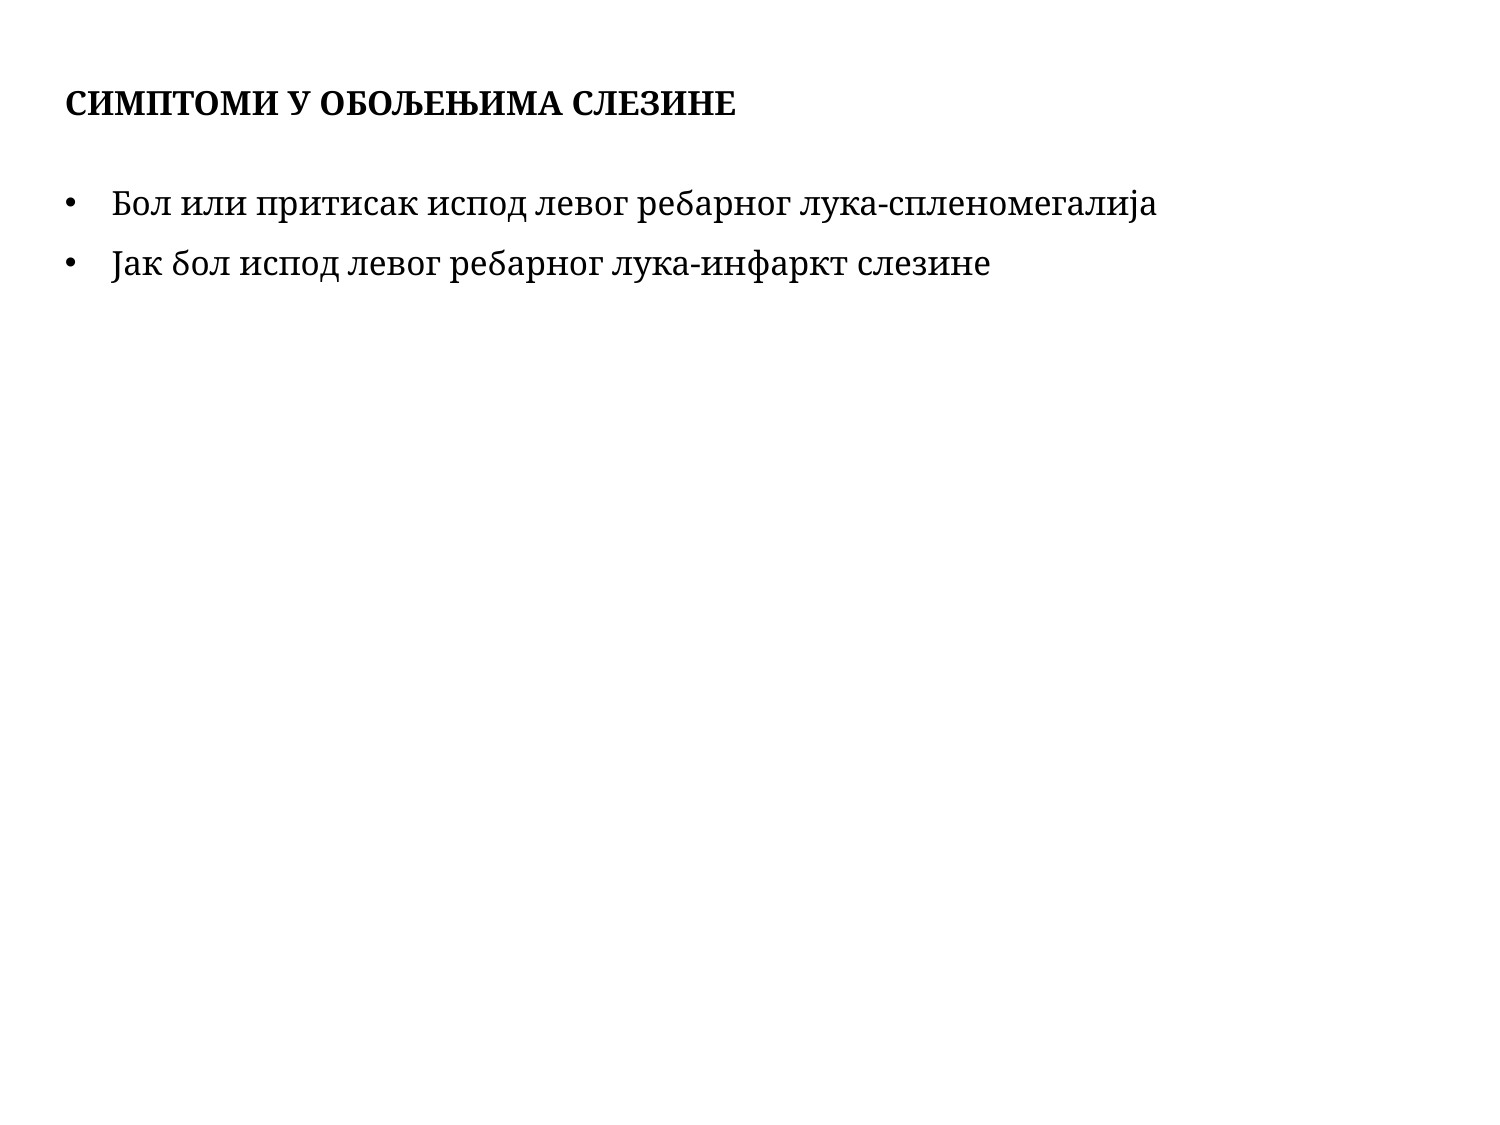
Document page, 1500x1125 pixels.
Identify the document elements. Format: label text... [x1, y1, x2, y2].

text_box СИМПТОМИ У ОБОЉЕЊИМА СЛЕЗИНЕ Бол или притисак испод левог ребарног лука-спленомегалија Јак бол испод левог ребарног лука-инфаркт слезине [50, 74, 1450, 350]
